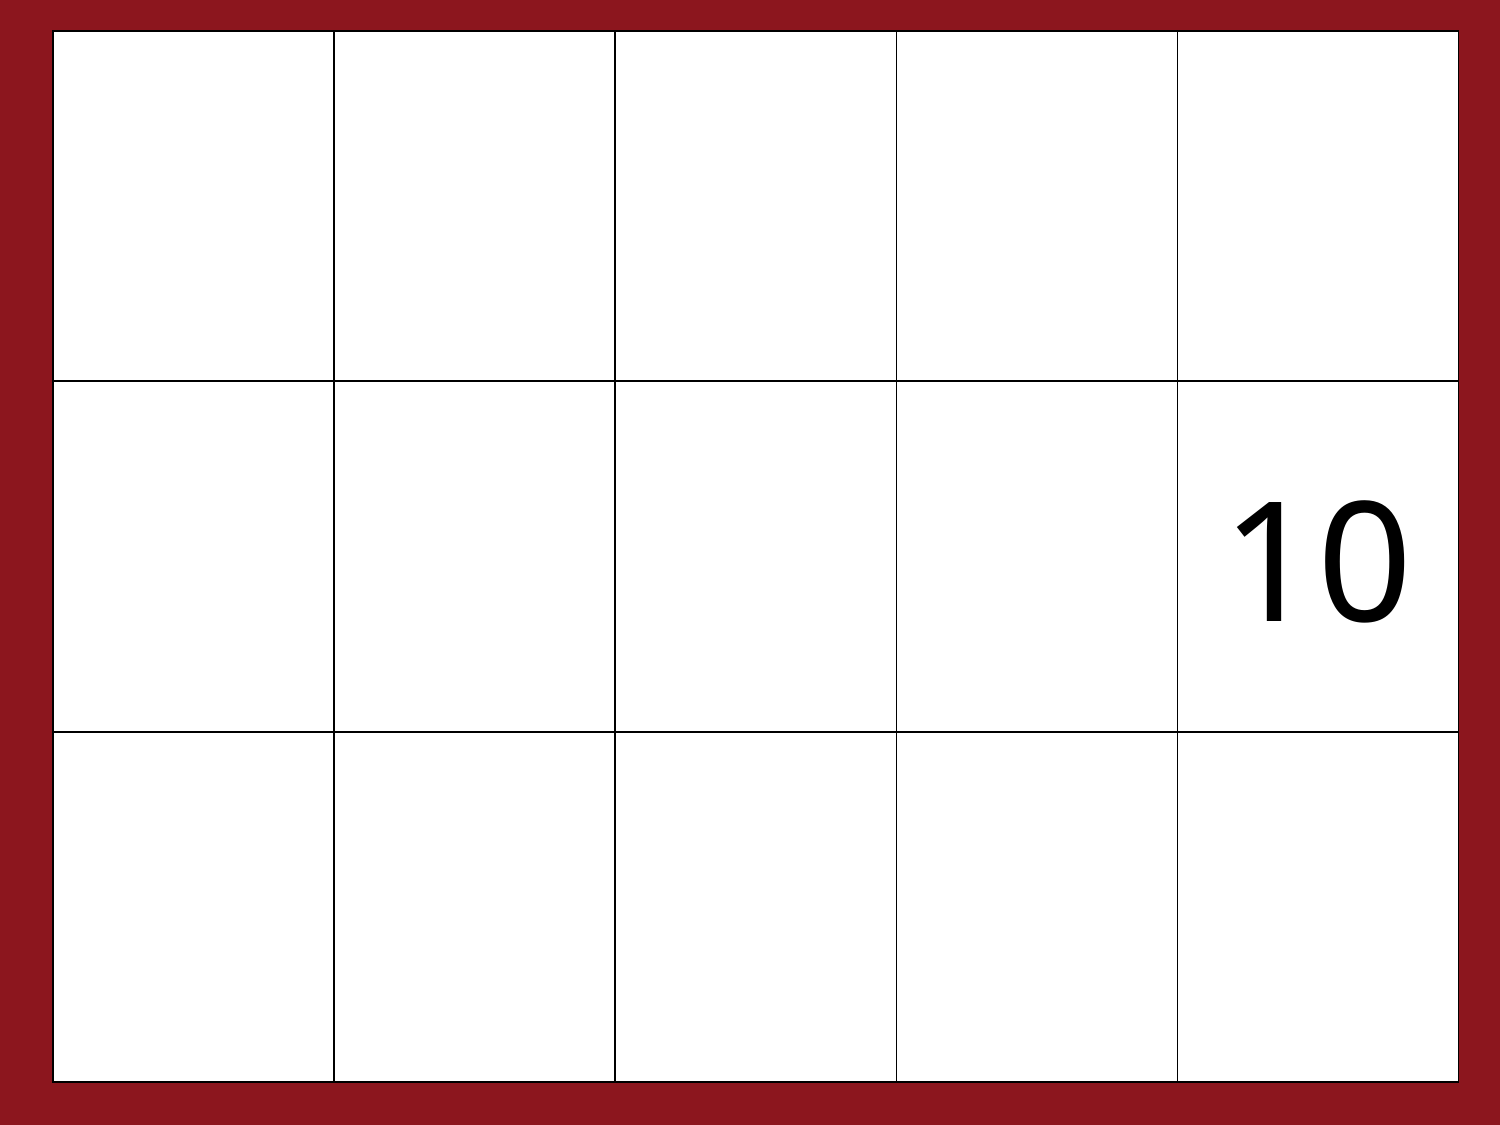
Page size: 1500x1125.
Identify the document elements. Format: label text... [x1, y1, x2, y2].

table_cell [335, 733, 614, 1081]
table_cell [897, 733, 1177, 1081]
table_cell [616, 733, 896, 1081]
table_header [1178, 32, 1458, 380]
table_cell 10 [1178, 382, 1458, 731]
table_header [616, 32, 896, 380]
table_cell [335, 382, 614, 731]
table_header [54, 32, 333, 380]
text_box [0, 0, 1500, 1125]
table_header [335, 32, 614, 380]
table_cell [54, 733, 333, 1081]
table_cell [1178, 733, 1458, 1081]
table_cell [616, 382, 896, 731]
table_header [897, 32, 1177, 380]
table_cell [54, 382, 333, 731]
table_cell [897, 382, 1177, 731]
